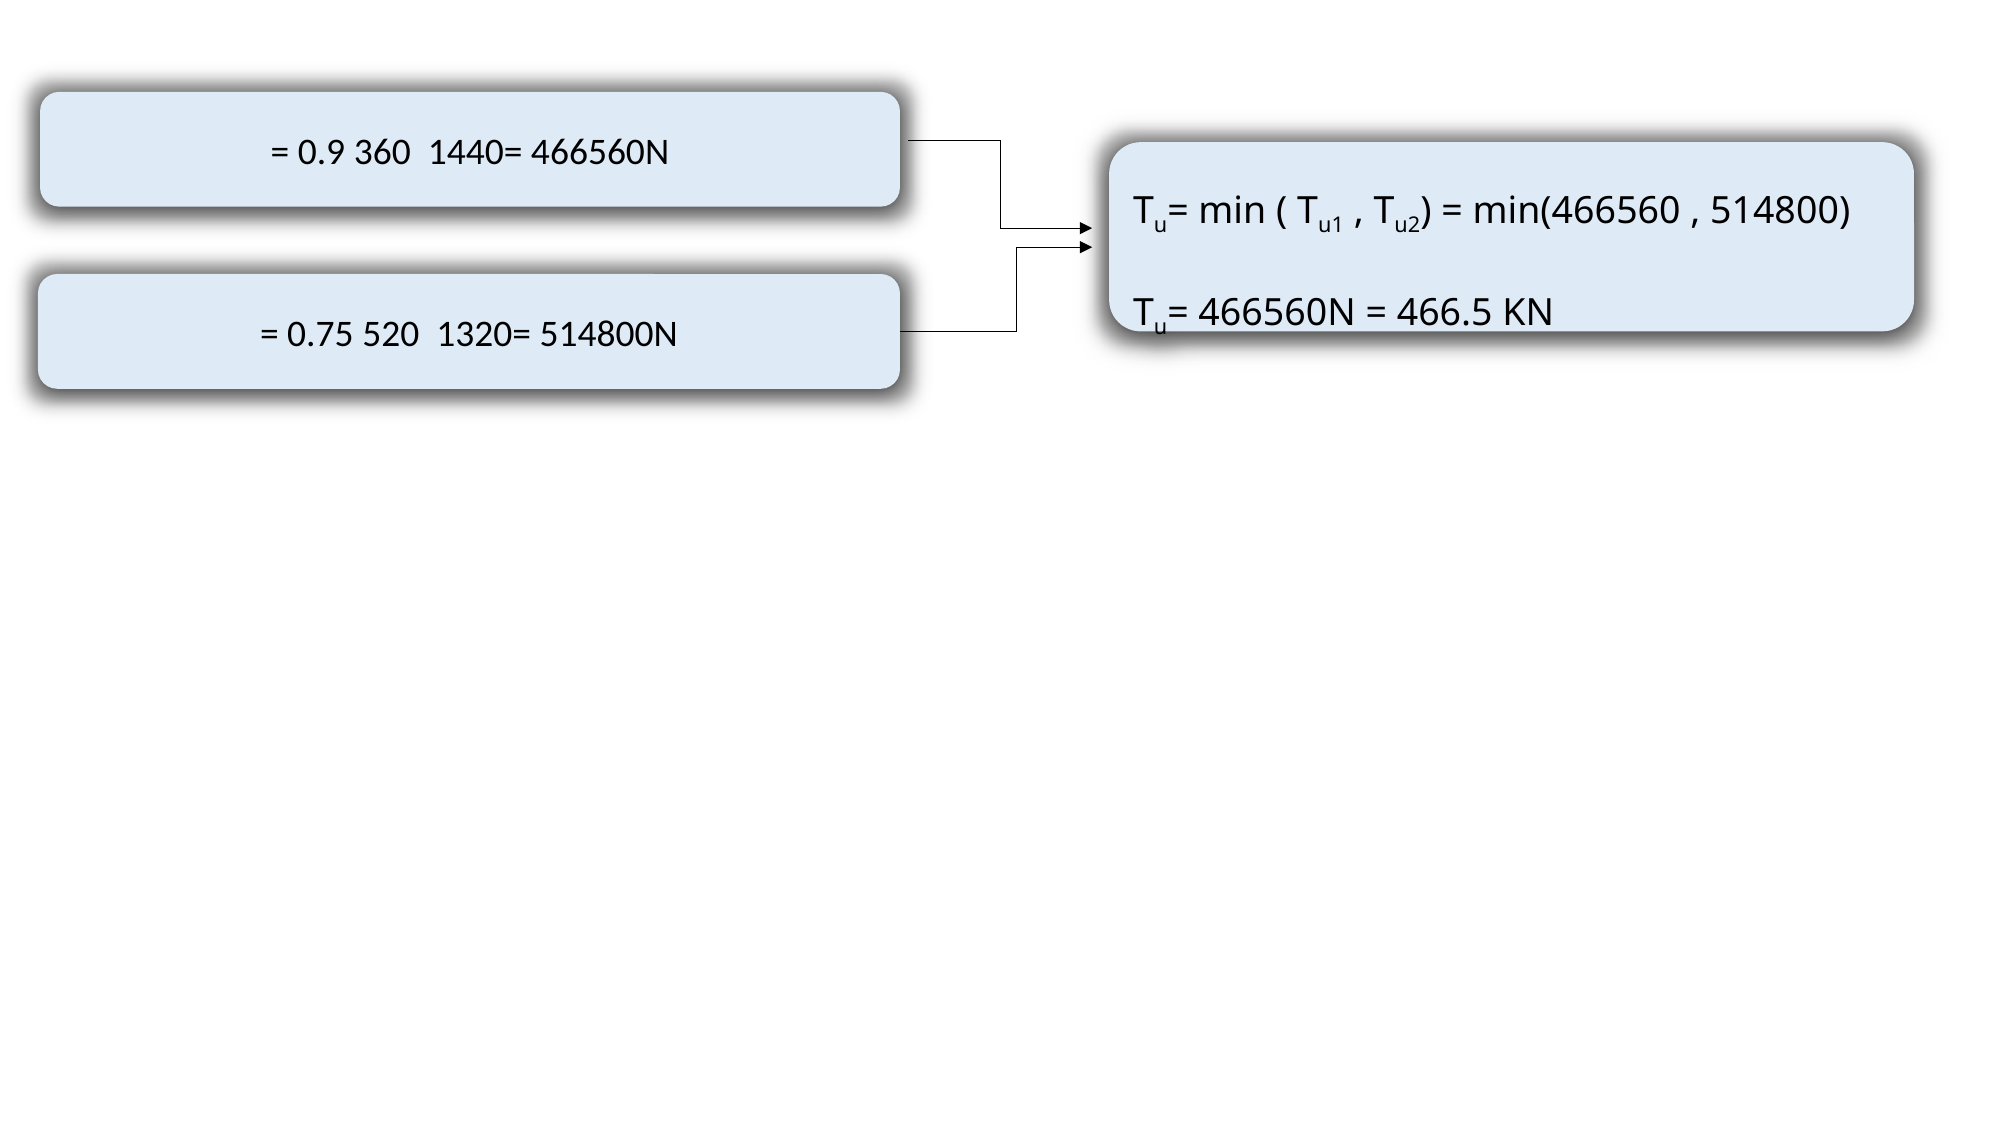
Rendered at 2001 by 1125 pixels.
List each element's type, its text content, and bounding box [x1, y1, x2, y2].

text_box Tu= min ( Tu1 , Tu2) = min(466560 , 514800) Tu= 466560N = 466.5 KN [1108, 141, 1916, 333]
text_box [899, 247, 1093, 332]
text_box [908, 140, 1093, 229]
